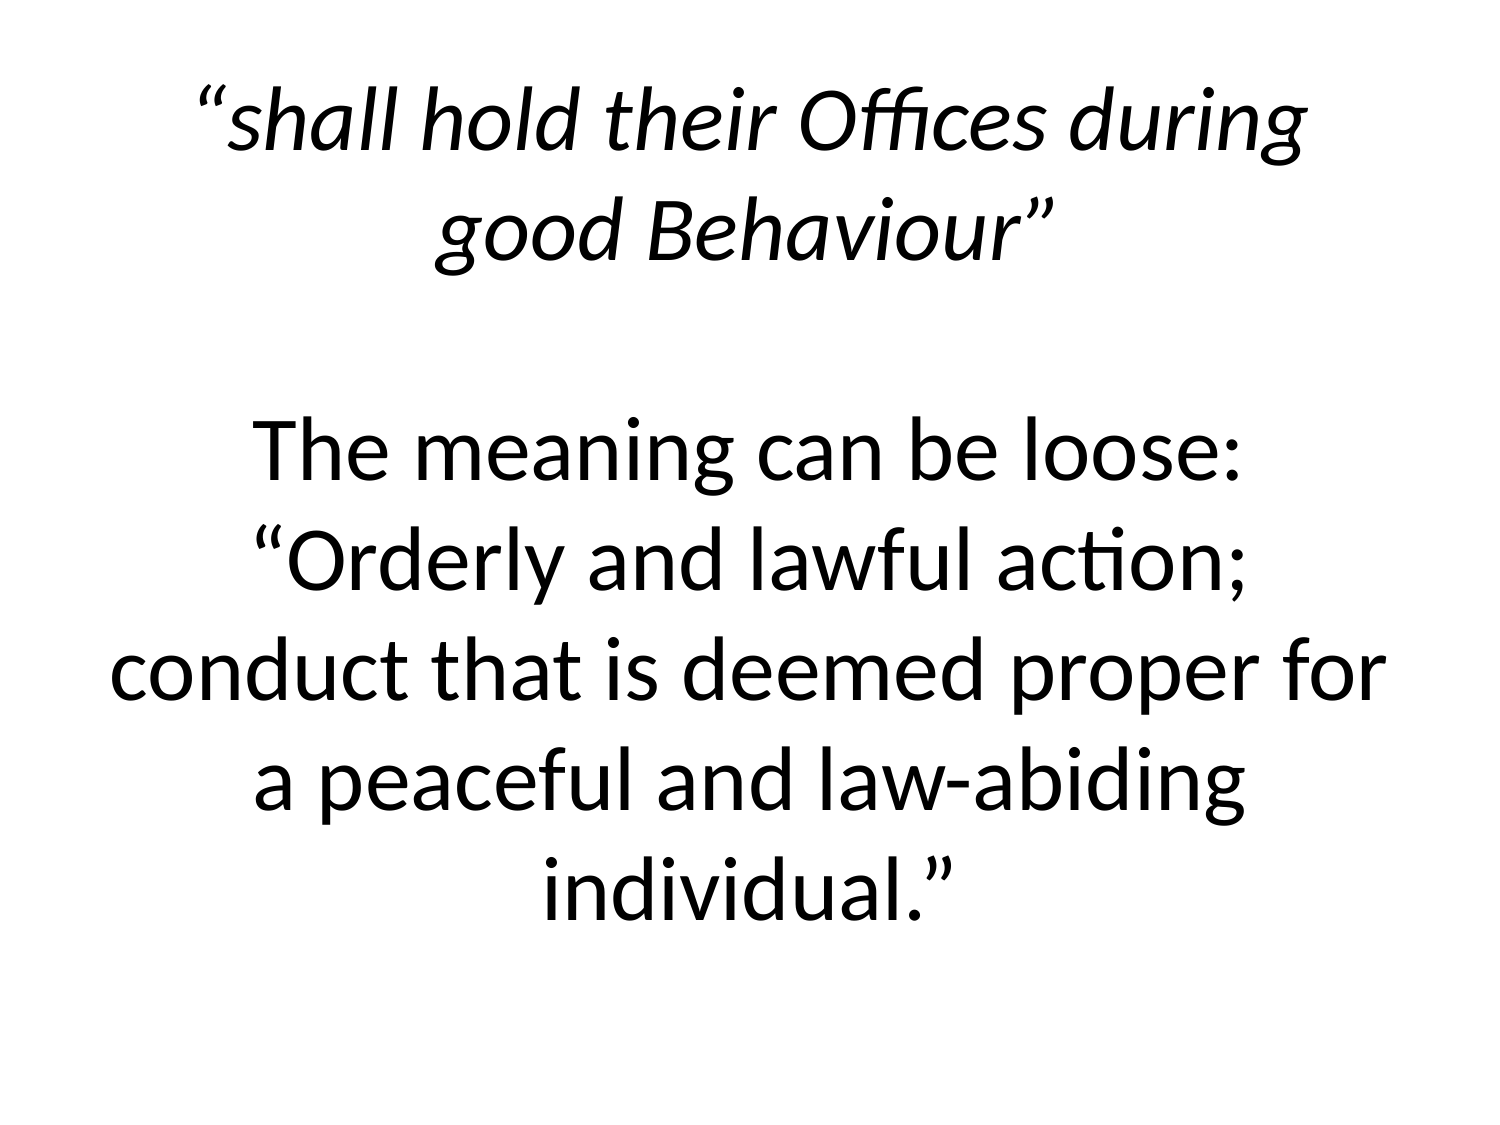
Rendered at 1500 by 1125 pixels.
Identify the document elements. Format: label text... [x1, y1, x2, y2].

title “shall hold their Offices during good Behaviour” The meaning can be loose: “Orderly and lawful action; conduct that is deemed proper for a peaceful and law-abiding individual.” [74, 44, 1426, 1063]
